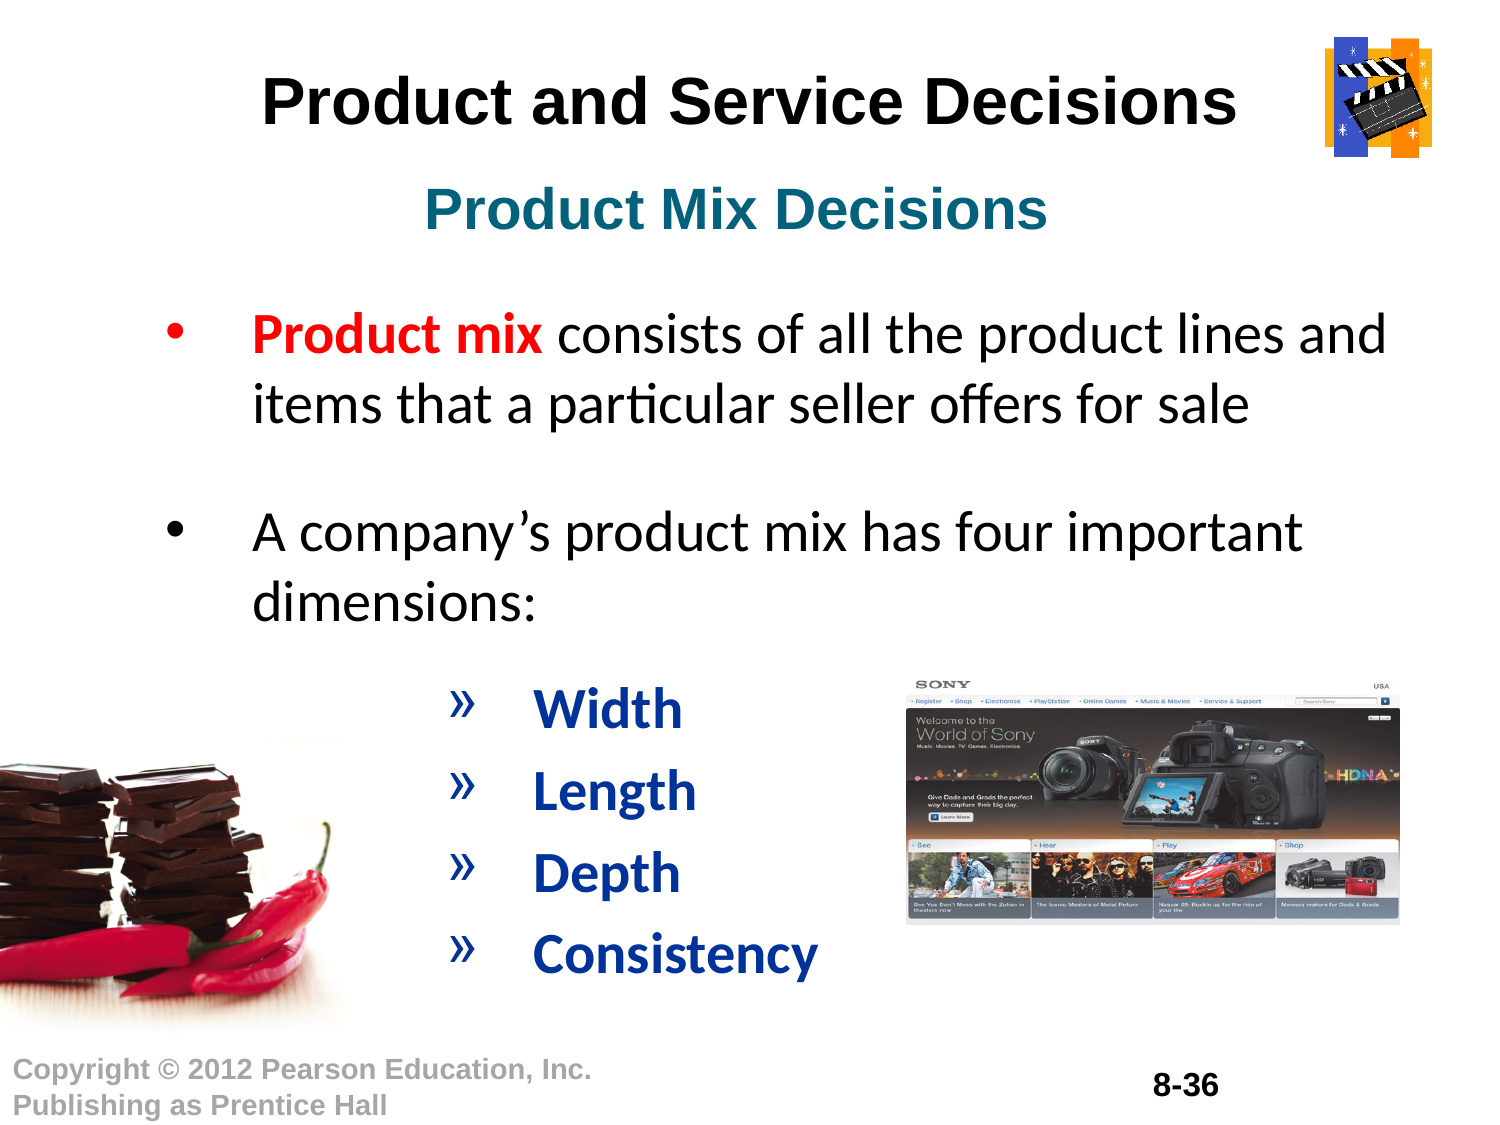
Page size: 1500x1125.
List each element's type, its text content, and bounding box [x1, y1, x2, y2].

list Product Mix Decisions [149, 162, 1326, 251]
title Product and Service Decisions [112, 37, 1322, 163]
picture [905, 674, 1401, 926]
picture [1324, 37, 1432, 159]
picture [0, 737, 149, 1038]
list Product mix consists of all the product lines and items that a particular seller offers for sale A company’s product mix has four important dimensions: Width Length Depth Consistency [149, 287, 1451, 1076]
